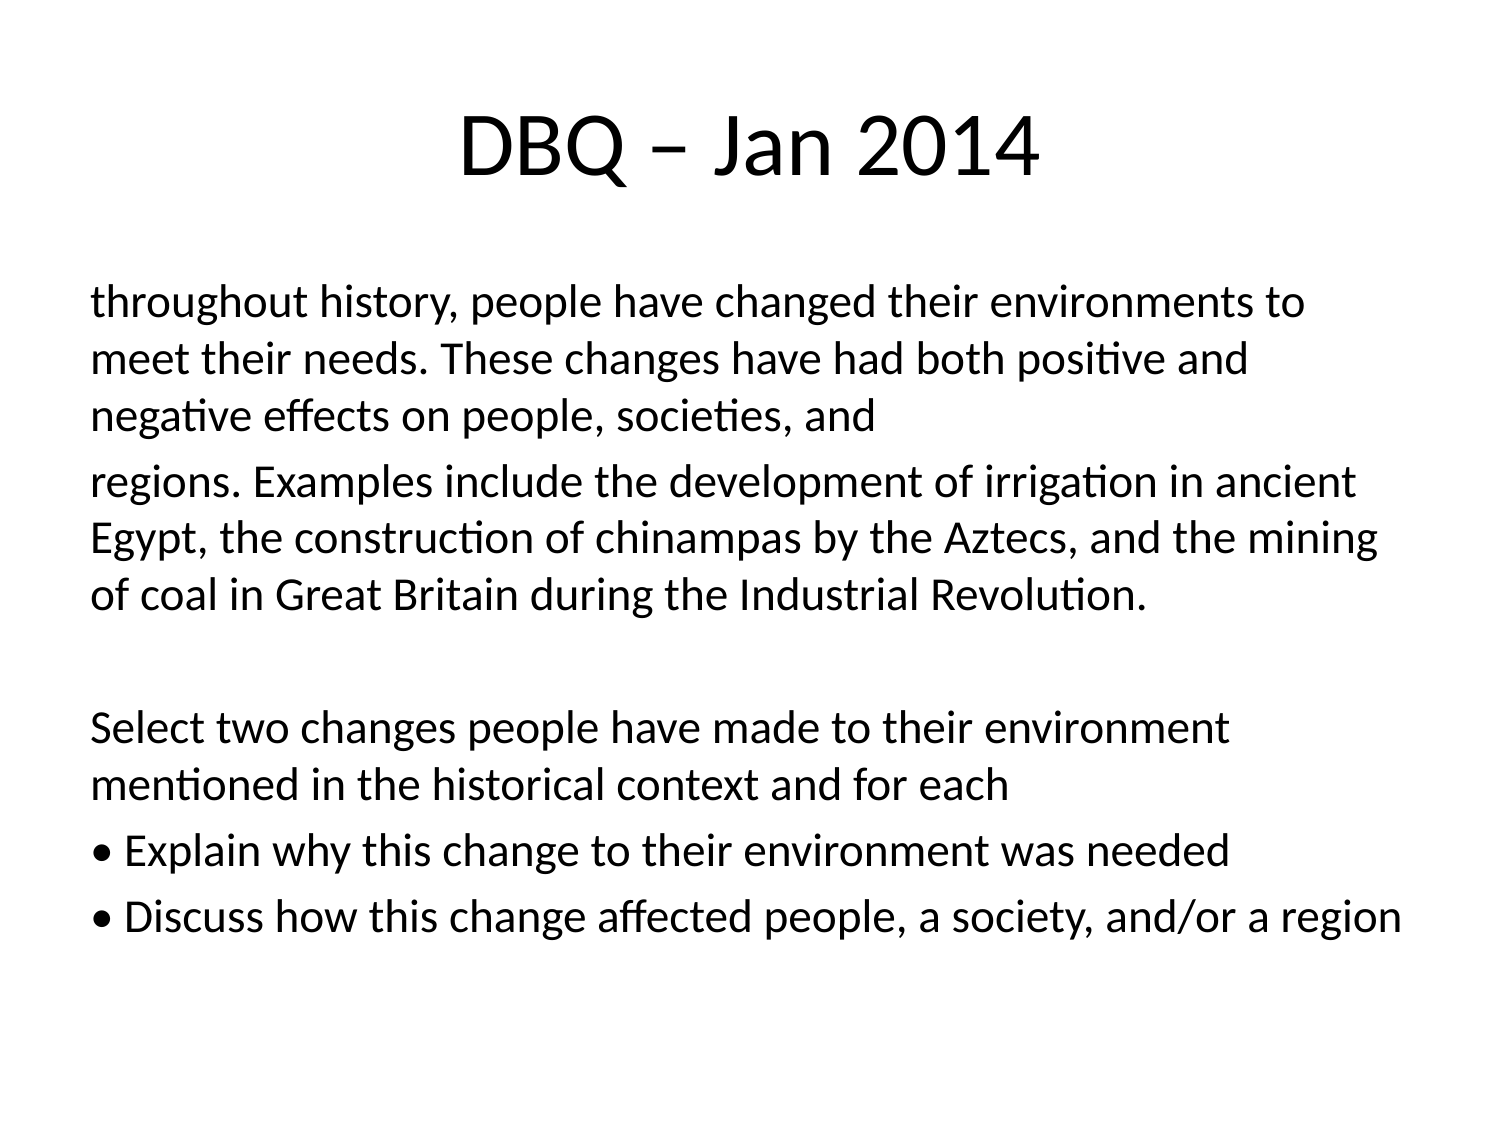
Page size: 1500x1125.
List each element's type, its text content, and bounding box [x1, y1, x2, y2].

title DBQ – Jan 2014 [75, 45, 1425, 233]
list throughout history, people have changed their environments to meet their needs. These changes have had both positive and negative effects on people, societies, and regions. Examples include the development of irrigation in ancient Egypt, the construction of chinampas by the Aztecs, and the mining of coal in Great Britain during the Industrial Revolution. Select two changes people have made to their environment mentioned in the historical context and for each • Explain why this change to their environment was needed • Discuss how this change affected people, a society, and/or a region [75, 262, 1425, 1005]
